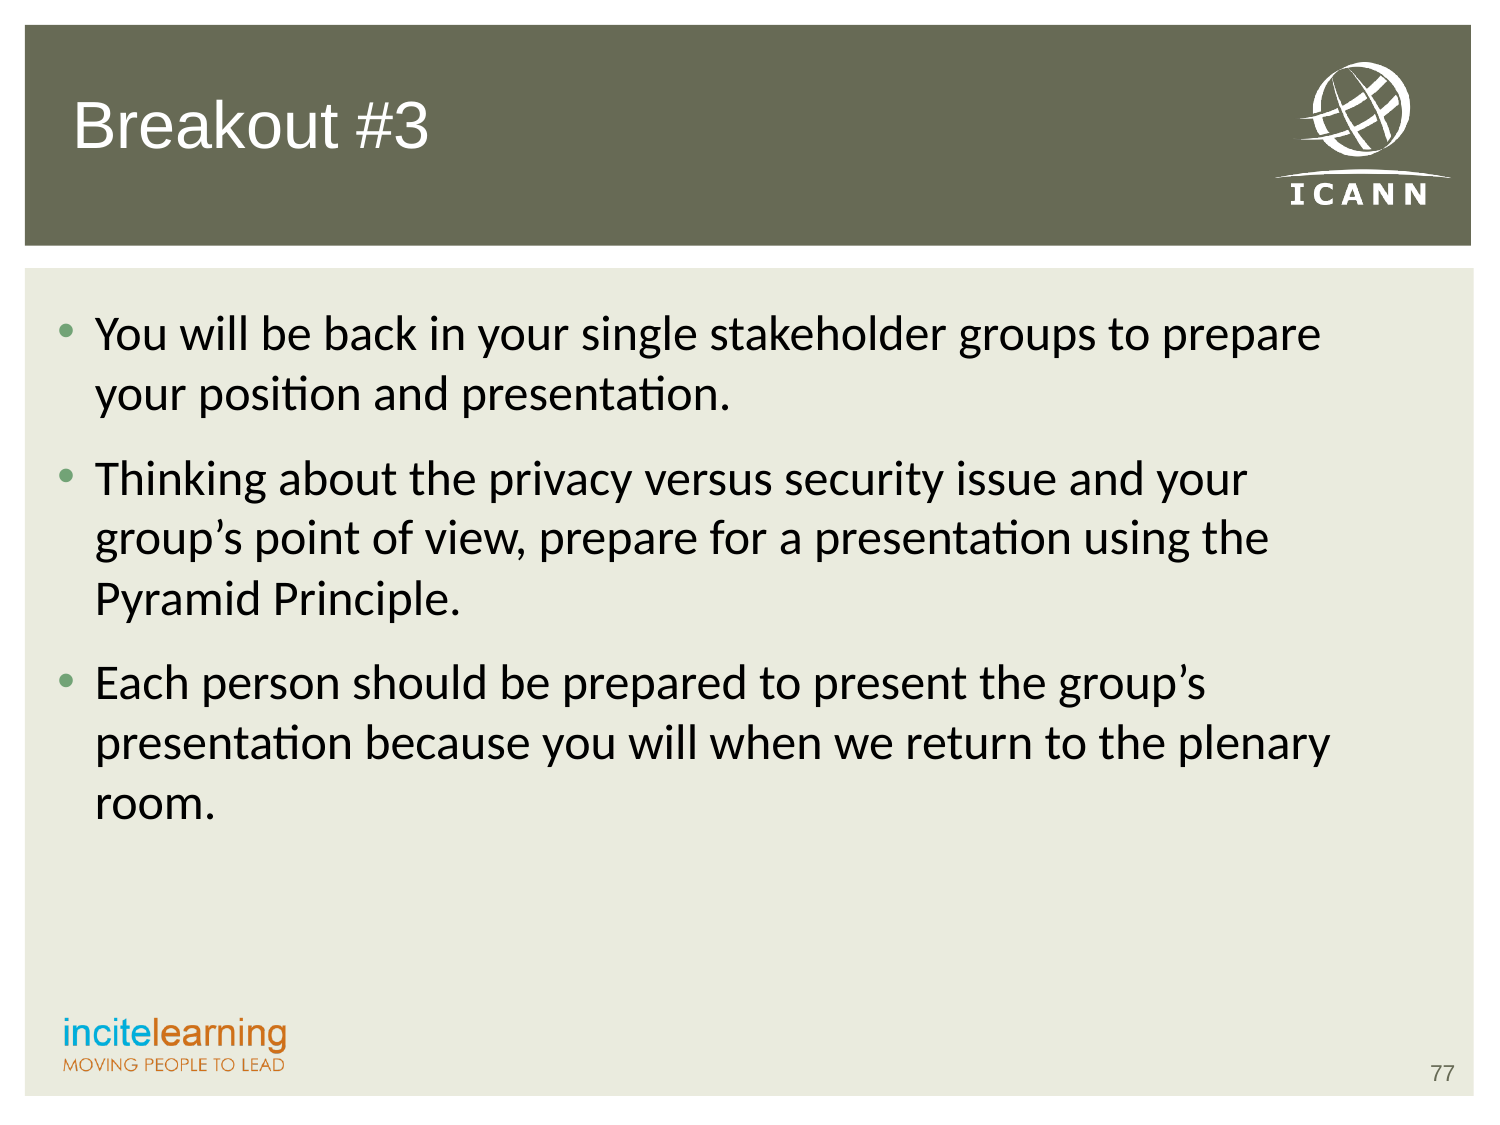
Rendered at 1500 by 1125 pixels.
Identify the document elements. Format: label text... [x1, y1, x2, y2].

picture [62, 1012, 288, 1076]
list You will be back in your single stakeholder groups to prepare your position and presentation. Thinking about the privacy versus security issue and your group’s point of view, prepare for a presentation using the Pyramid Principle. Each person should be prepared to present the group’s presentation because you will when we return to the plenary room. [57, 299, 1408, 897]
picture [1273, 62, 1453, 205]
slide_number 77 [1373, 1048, 1472, 1097]
text_box Breakout #3 [57, 74, 1212, 250]
